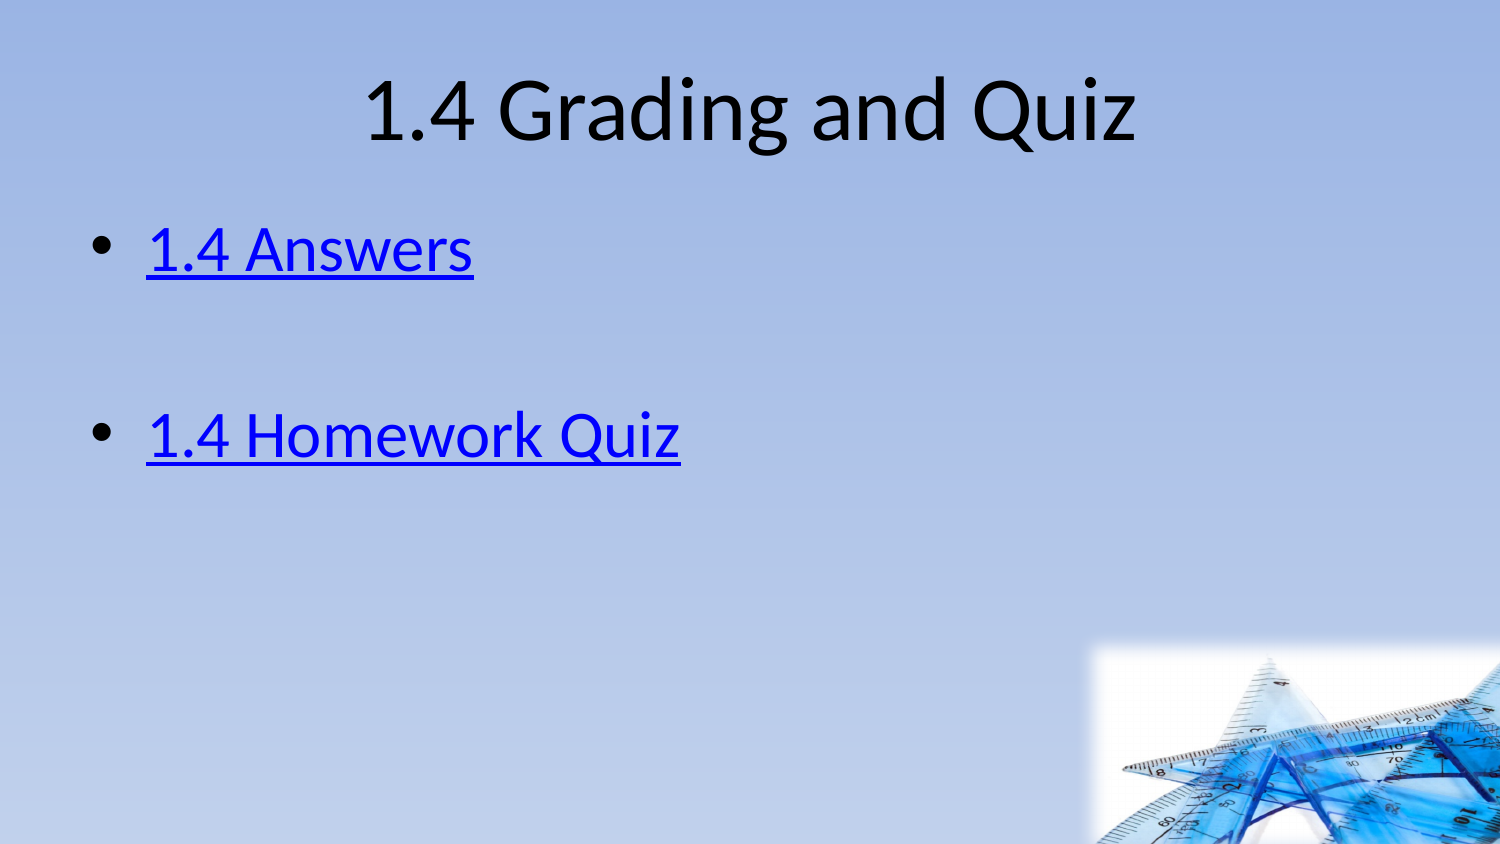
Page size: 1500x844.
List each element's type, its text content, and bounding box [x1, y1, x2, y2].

picture [1103, 656, 1500, 838]
list 1.4 Answers 1.4 Homework Quiz [75, 196, 1425, 754]
title 1.4 Grading and Quiz [75, 33, 1425, 175]
